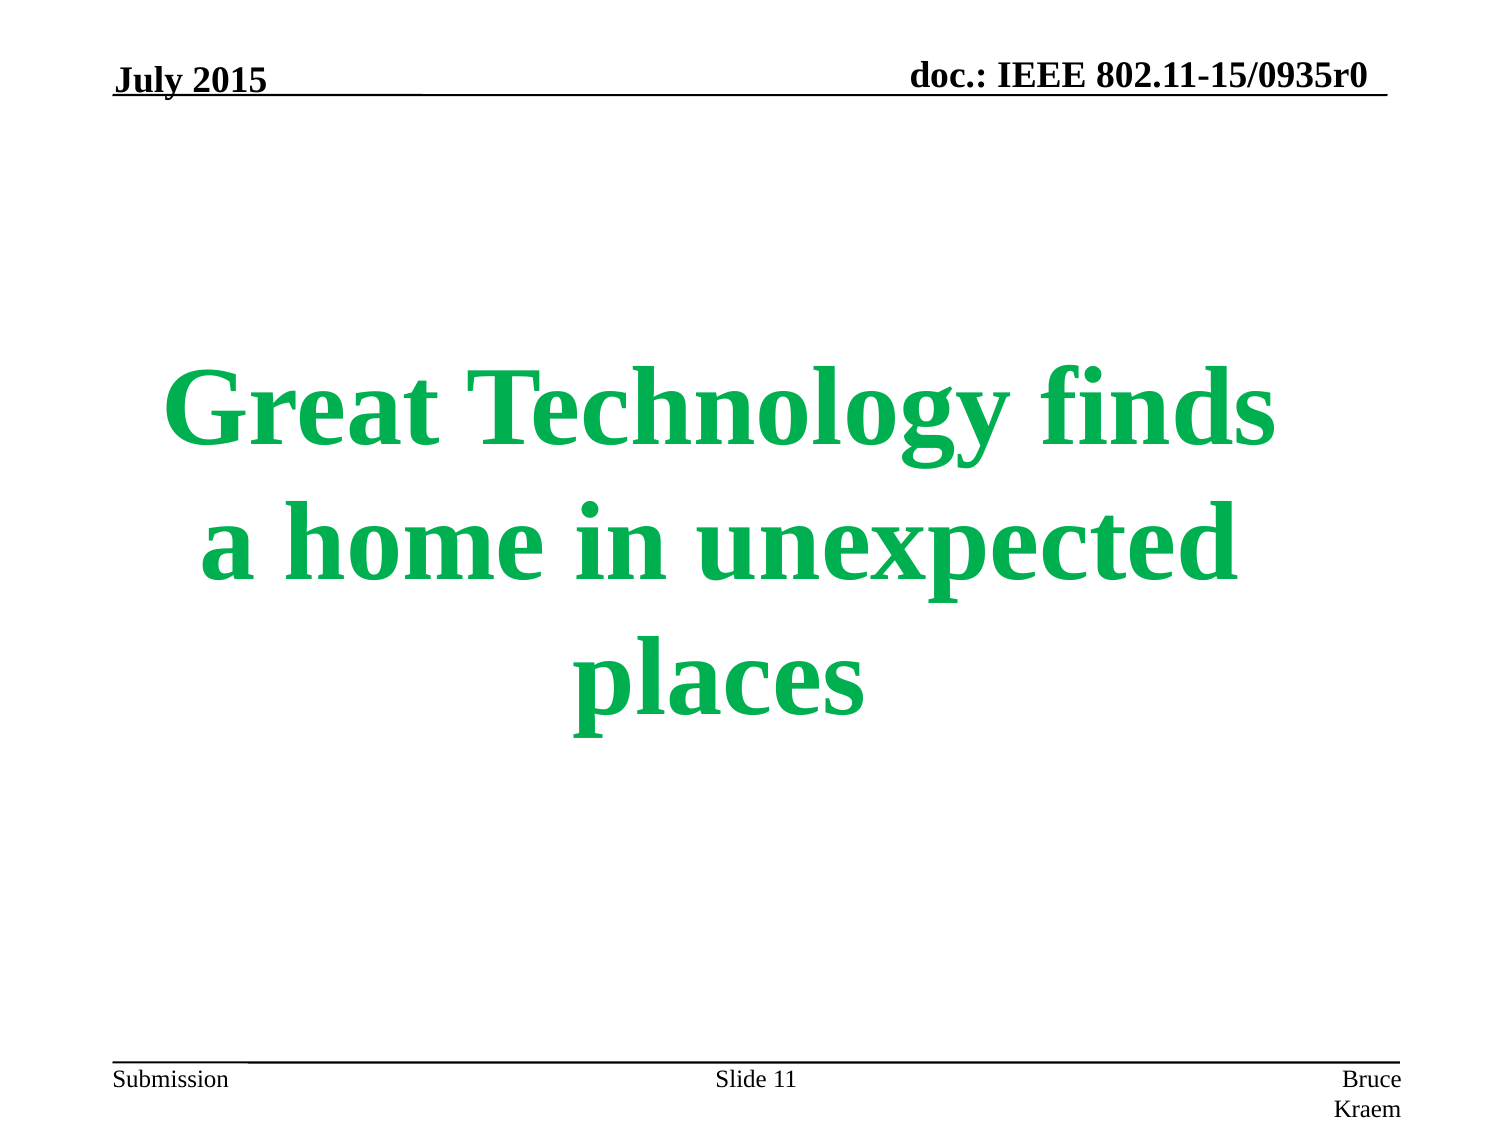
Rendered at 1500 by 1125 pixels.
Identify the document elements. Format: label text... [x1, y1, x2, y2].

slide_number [114, 54, 335, 100]
text_box Great Technology finds a home in unexpected places [114, 324, 1325, 745]
footer Bruce Kraemer, Marvell [1325, 1062, 1402, 1093]
slide_number Slide 11 [712, 1062, 800, 1093]
